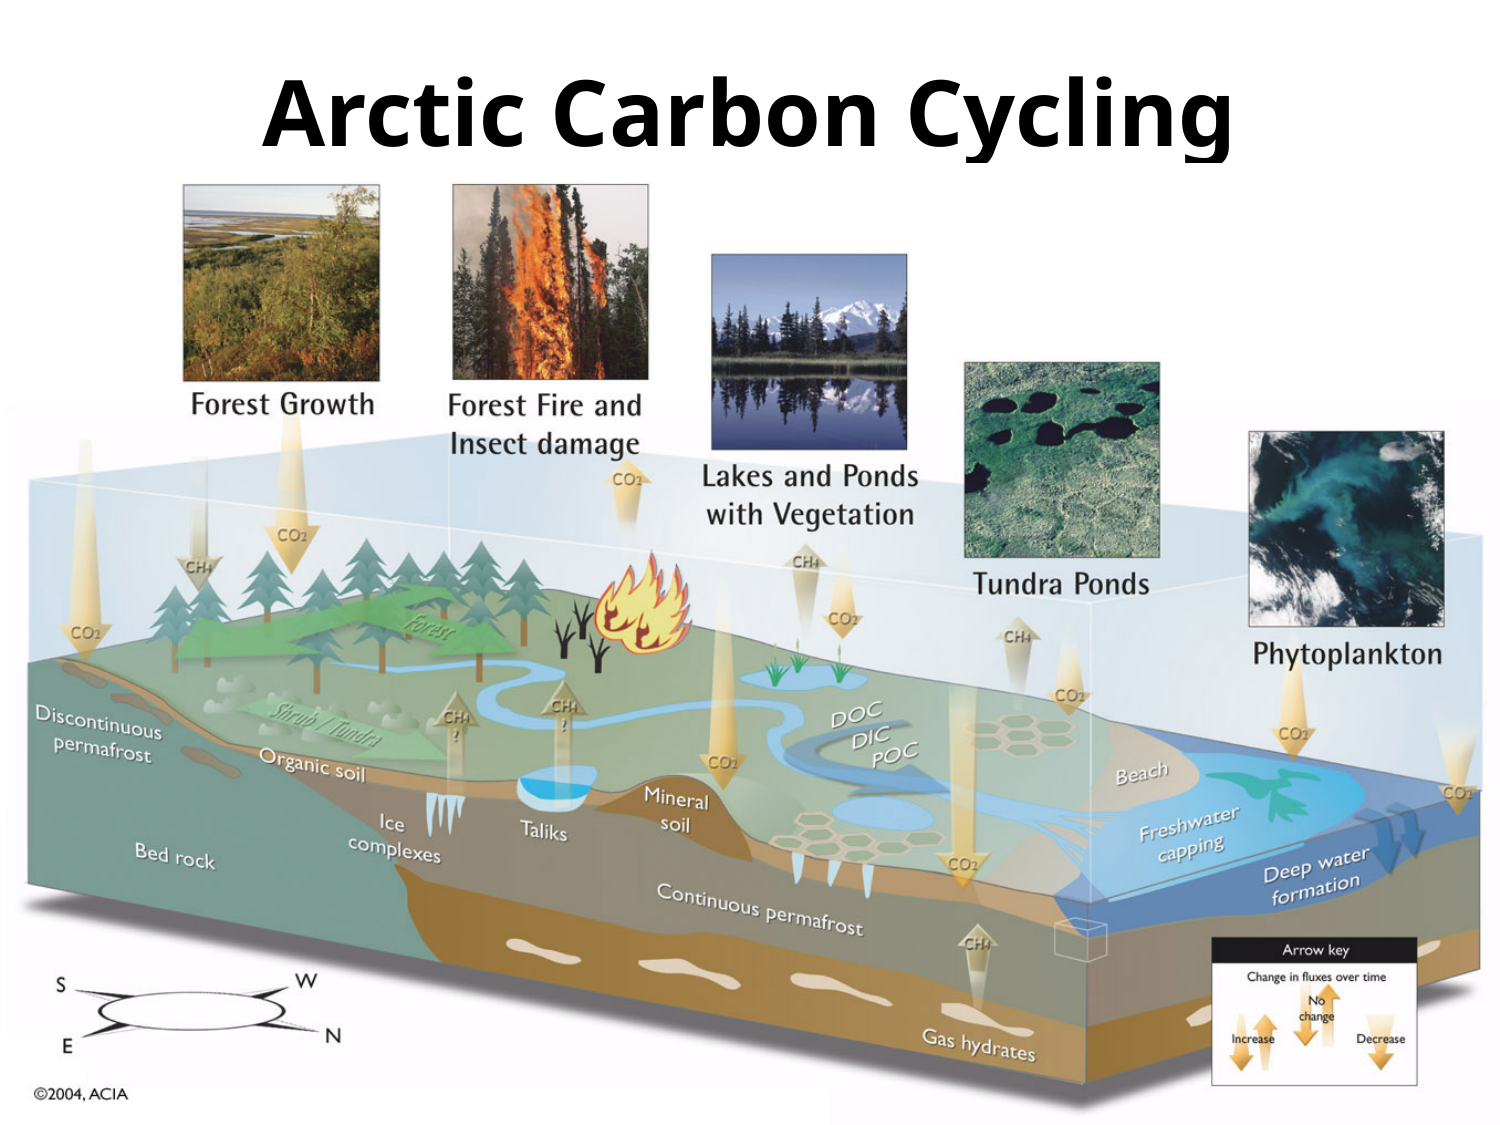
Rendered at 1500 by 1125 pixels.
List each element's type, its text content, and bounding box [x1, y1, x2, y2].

picture [0, 163, 1500, 1125]
title Arctic Carbon Cycling [75, 45, 1425, 162]
